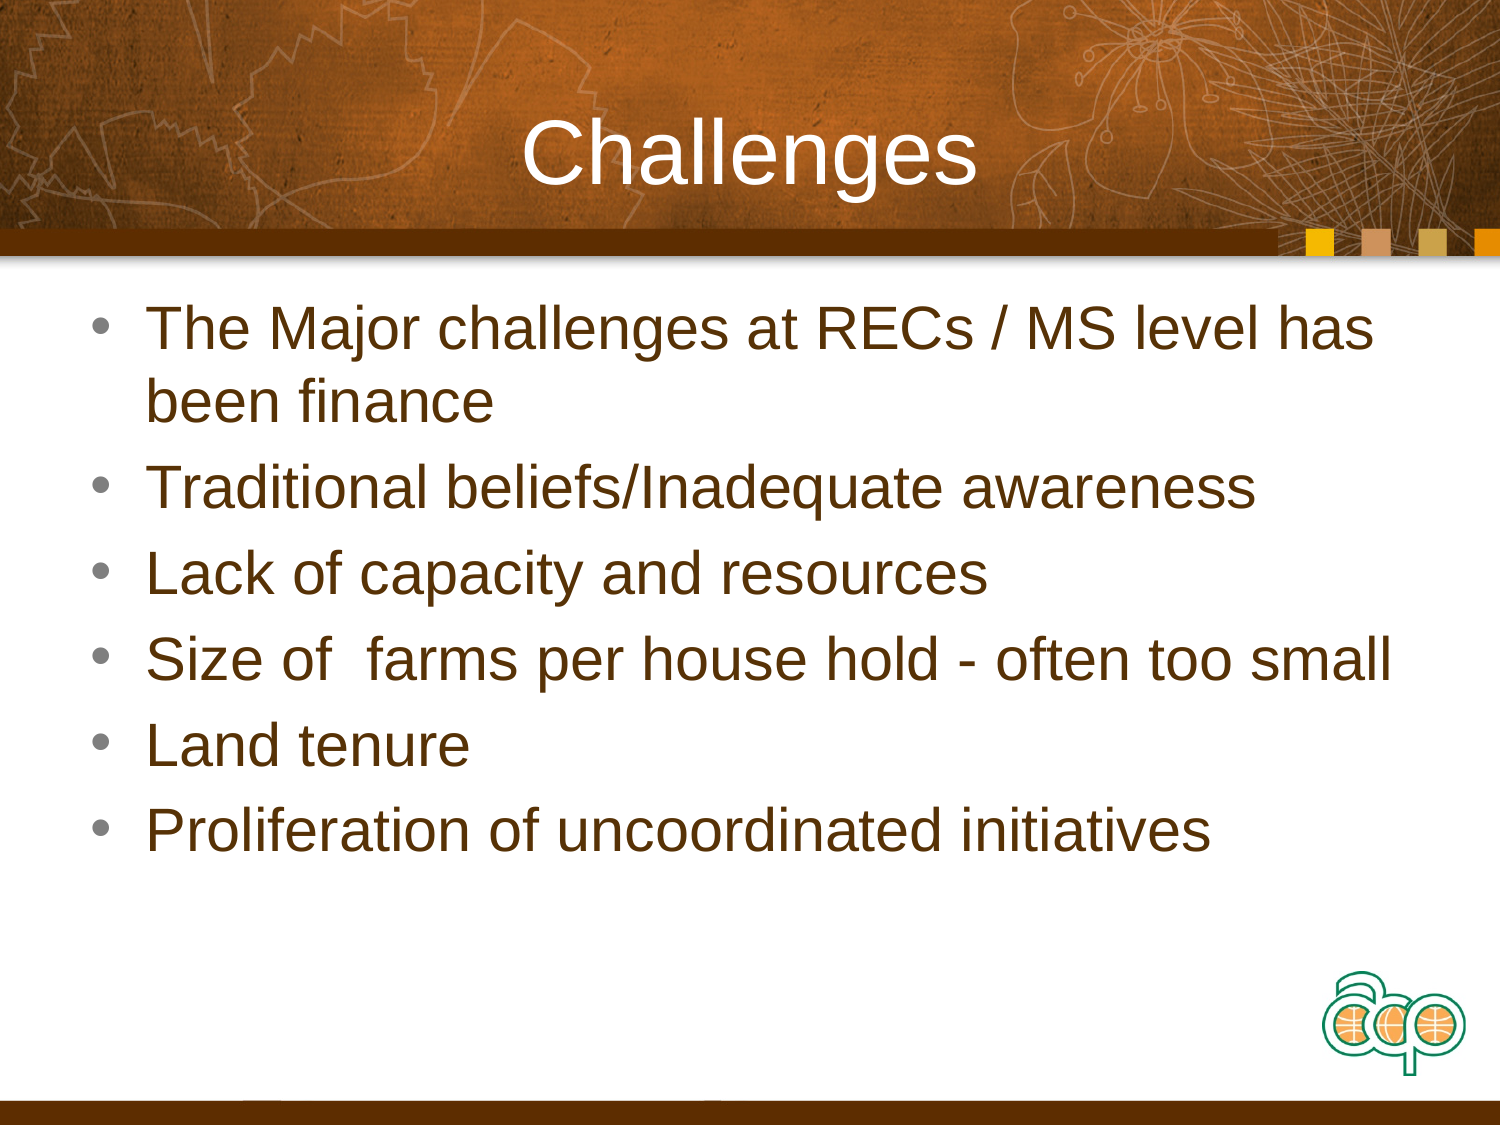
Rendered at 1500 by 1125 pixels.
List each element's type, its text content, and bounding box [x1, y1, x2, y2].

title Challenges [73, 61, 1427, 235]
list The Major challenges at RECs / MS level has been finance Traditional beliefs/Inadequate awareness Lack of capacity and resources Size of farms per house hold - often too small Land tenure Proliferation of uncoordinated initiatives [74, 280, 1426, 936]
picture [0, 0, 1500, 1125]
